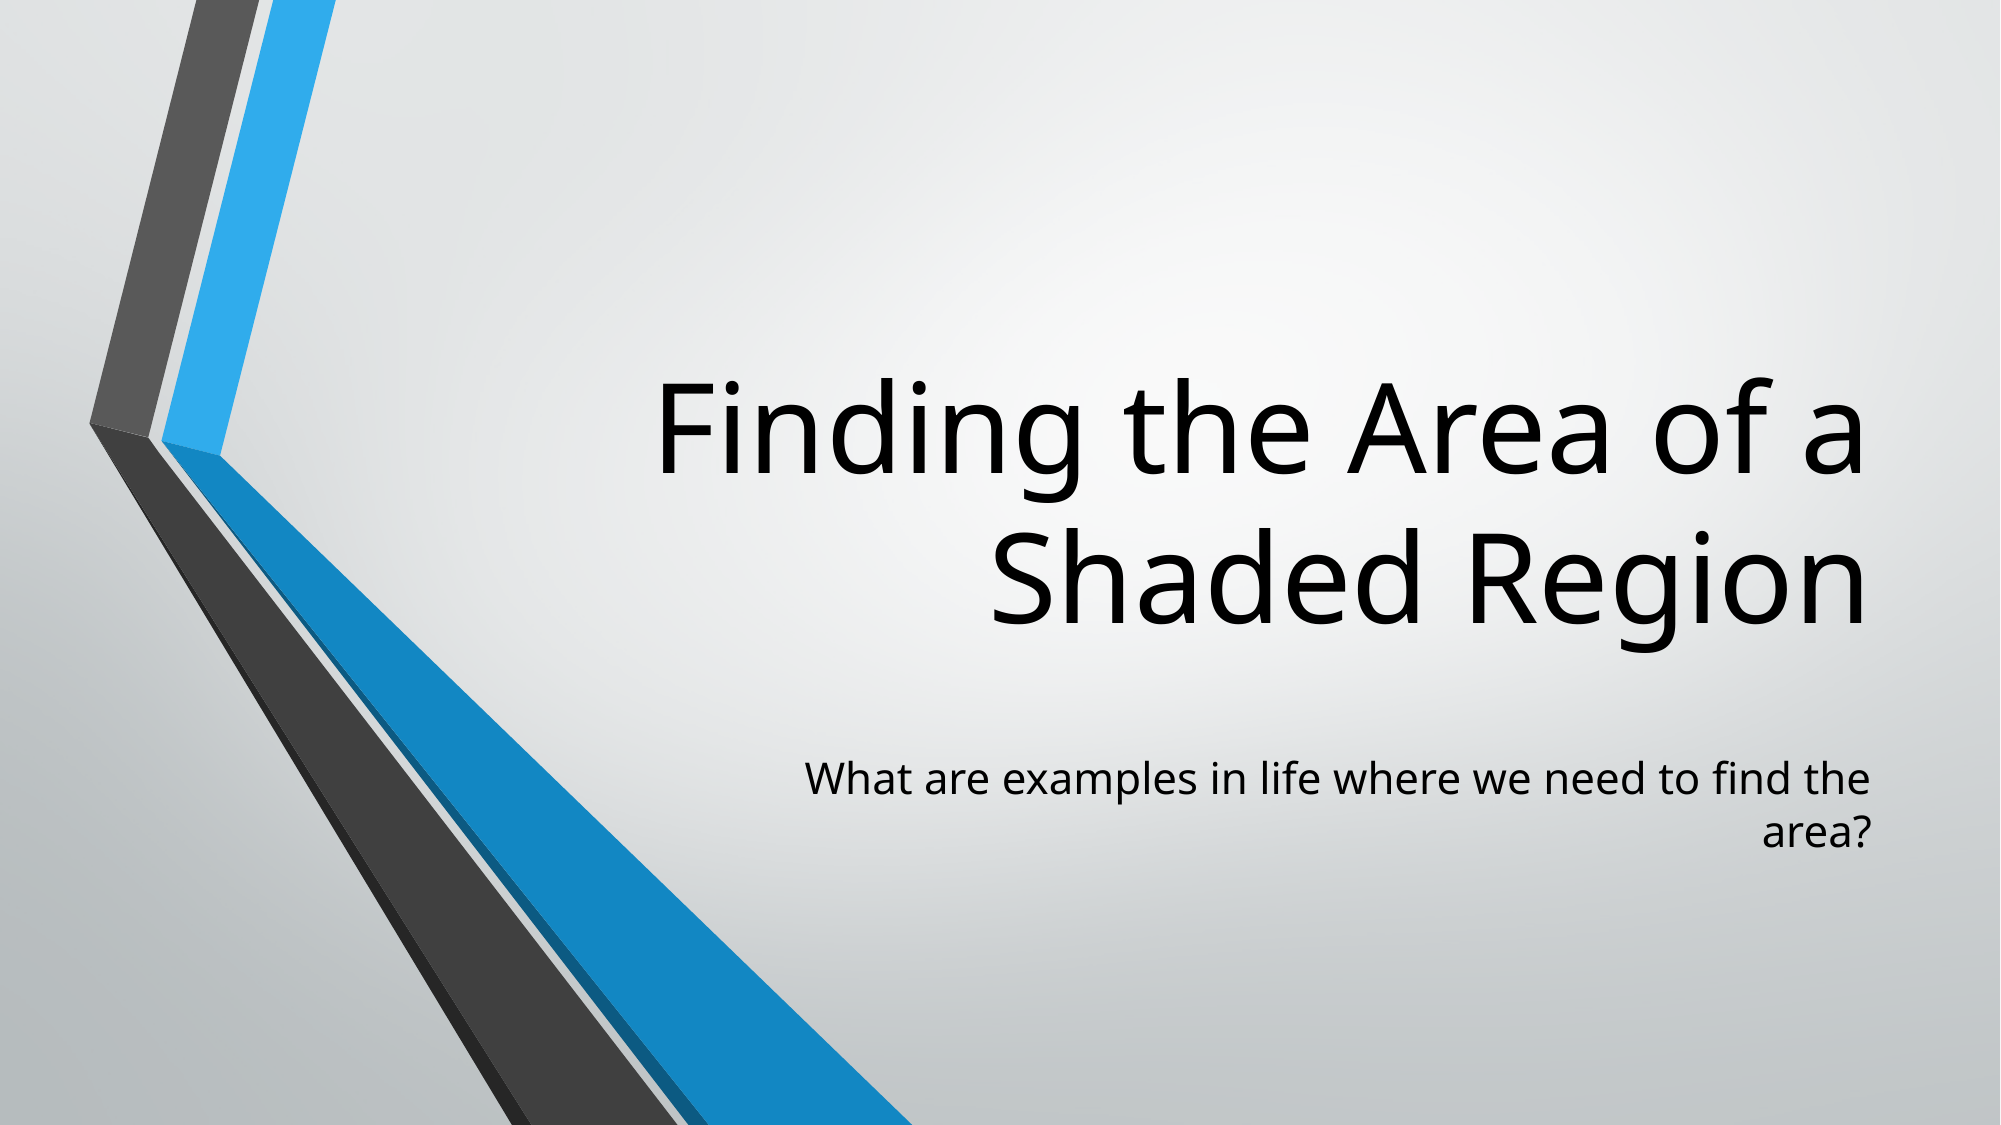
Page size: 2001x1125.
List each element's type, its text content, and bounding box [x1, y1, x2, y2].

title Finding the Area of a Shaded Region [480, 226, 1887, 656]
subtitle What are examples in life where we need to find the area? [740, 743, 1887, 972]
